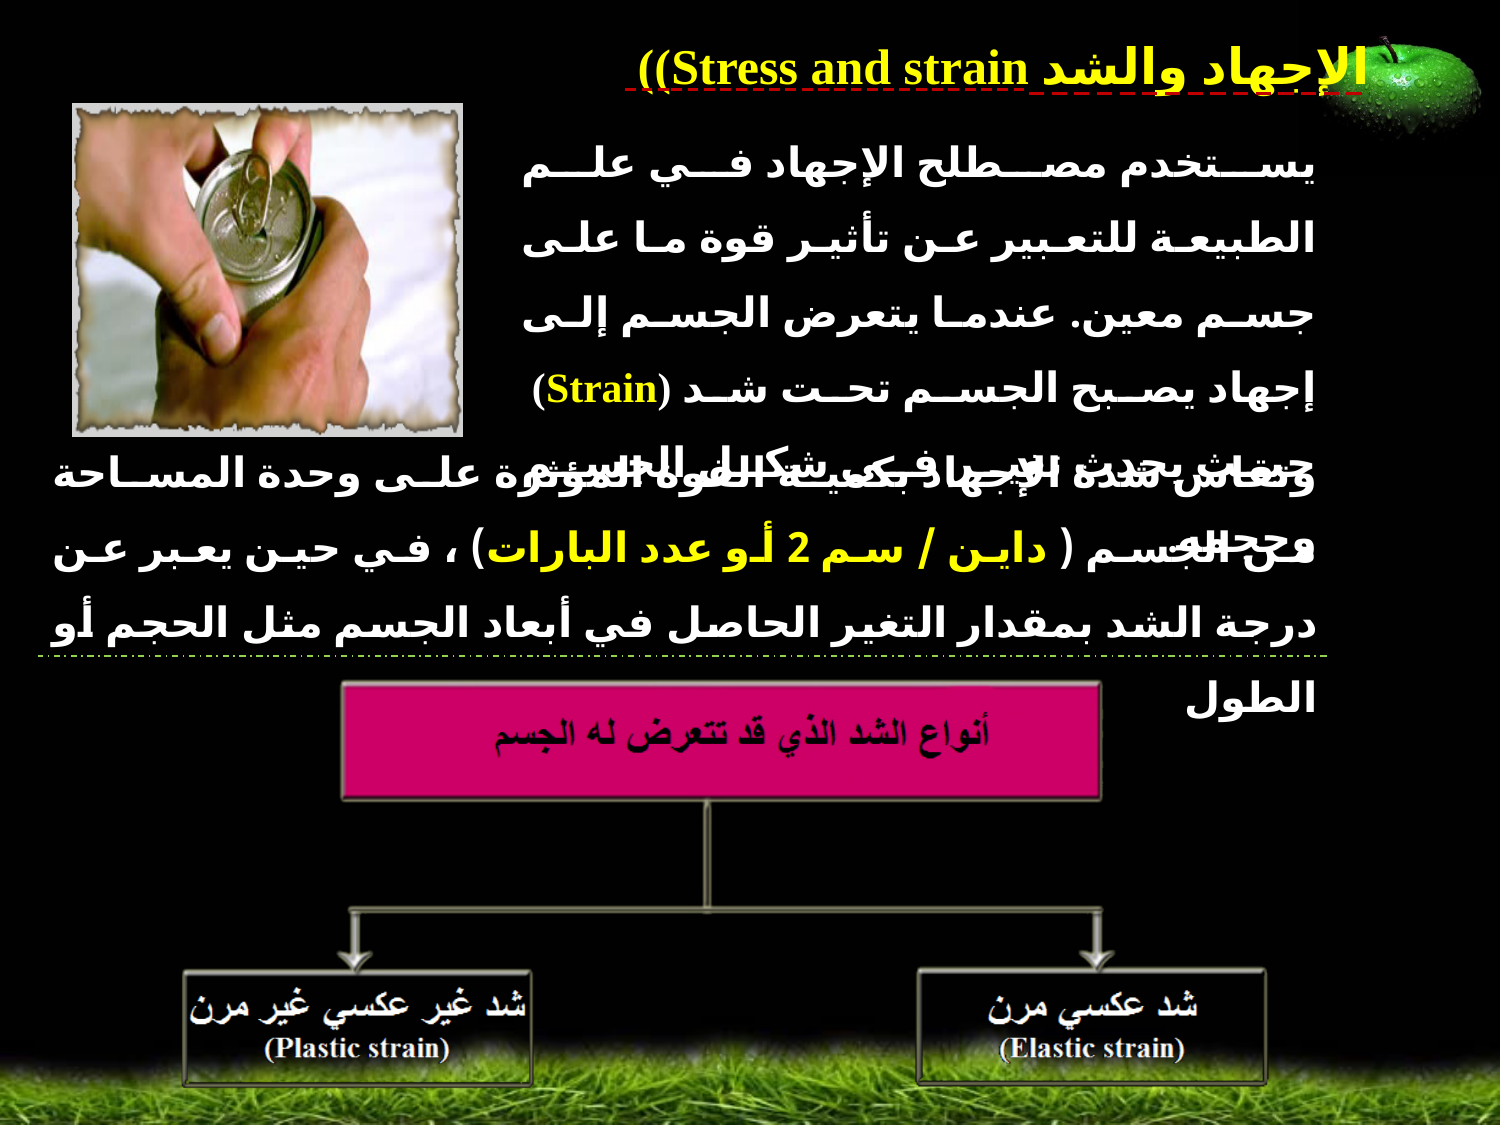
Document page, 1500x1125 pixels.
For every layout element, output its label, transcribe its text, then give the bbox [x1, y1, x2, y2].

text_box الإجهاد والشد Stress and strain)) [610, 27, 1385, 103]
picture [0, 0, 1500, 1125]
text_box يستخدم مصطلح الإجهاد في علم الطبيعة للتعبير عن تأثير قوة ما على جسم معين. عندما يتعرض الجسم إلى إجهاد يصبح الجسم تحت شد (Strain) حيث يحدث تغير في شكل الجسم وحجمه. [506, 103, 1332, 413]
text_box وتقاس شدة الإجهاد بكمية القوة المؤثرة على وحدة المساحة من الجسم ( داين / سم 2 أو عدد البارات) ، في حين يعبر عن درجة الشد بمقدار التغير الحاصل في أبعاد الجسم مثل الحجم أو الطول [37, 413, 1333, 729]
